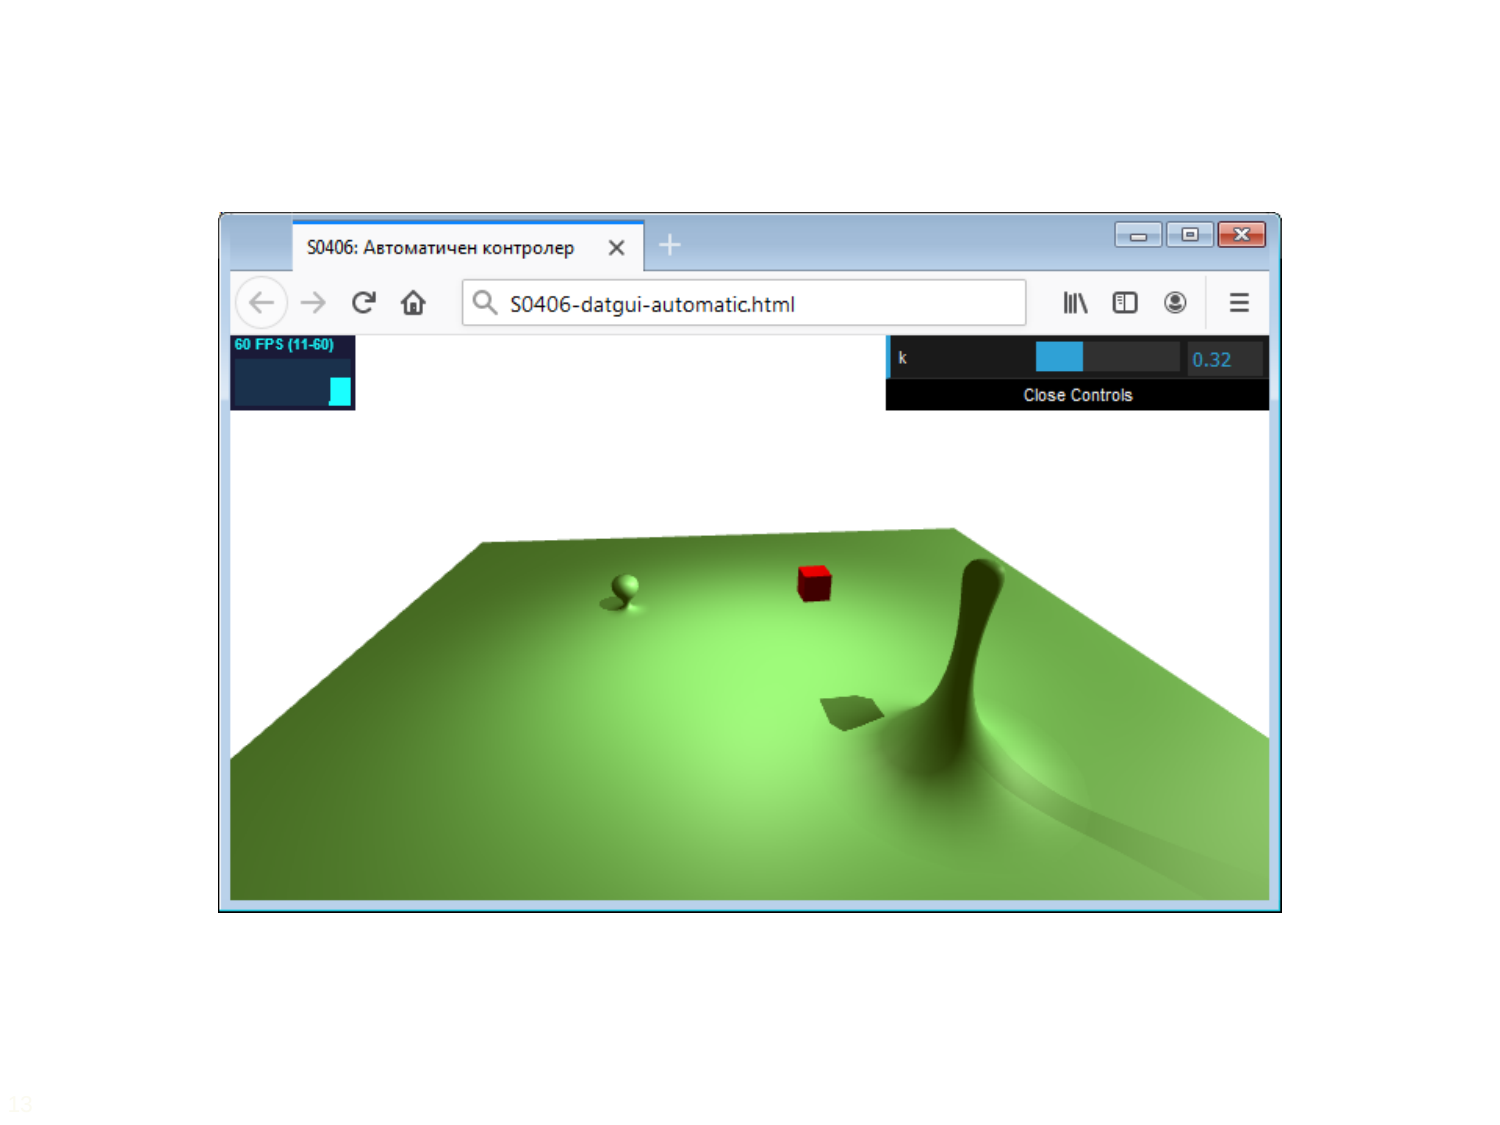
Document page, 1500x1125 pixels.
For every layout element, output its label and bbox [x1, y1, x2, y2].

picture [218, 212, 1282, 913]
